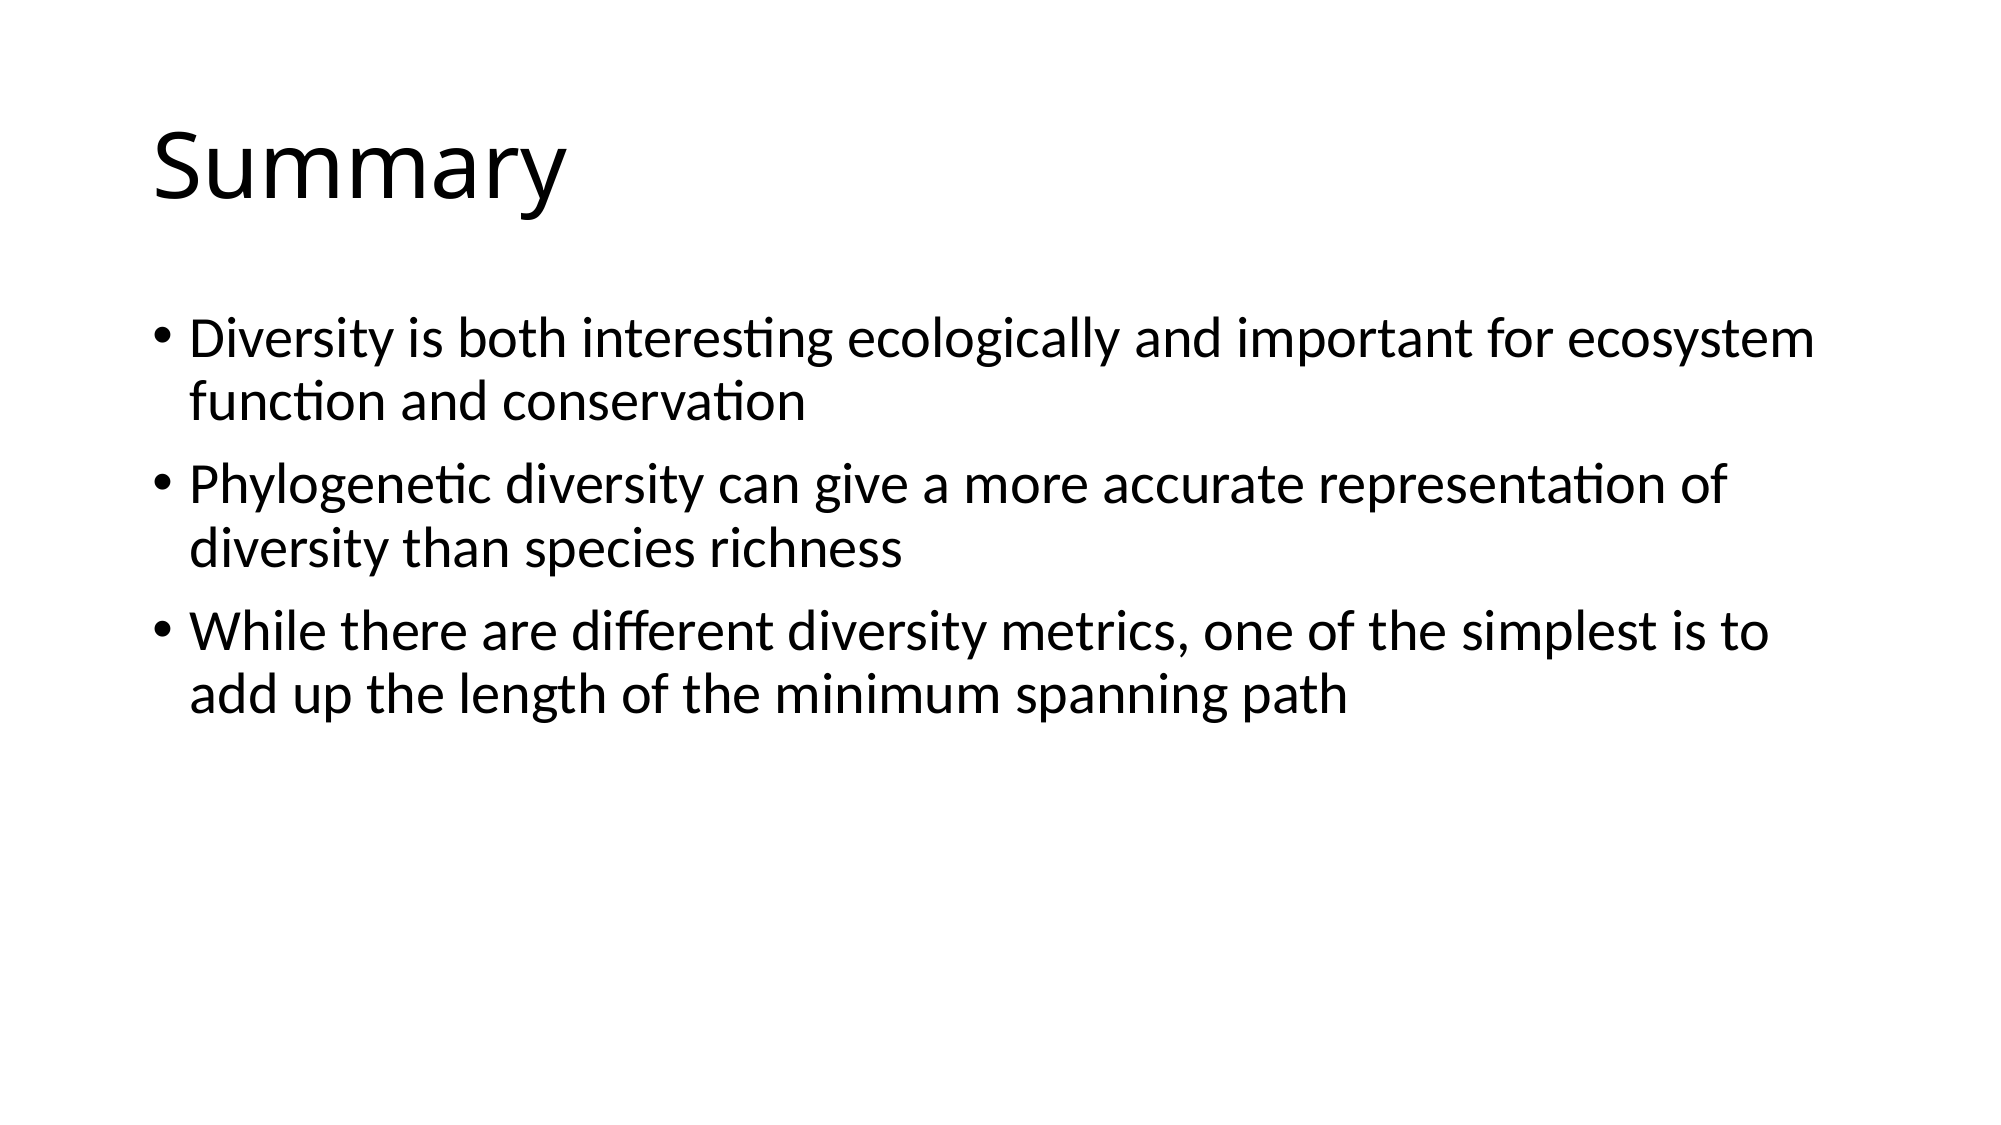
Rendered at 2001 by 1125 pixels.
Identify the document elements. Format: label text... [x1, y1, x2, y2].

list Diversity is both interesting ecologically and important for ecosystem function and conservation Phylogenetic diversity can give a more accurate representation of diversity than species richness While there are different diversity metrics, one of the simplest is to add up the length of the minimum spanning path [137, 299, 1863, 1014]
title Summary [137, 59, 1863, 278]
